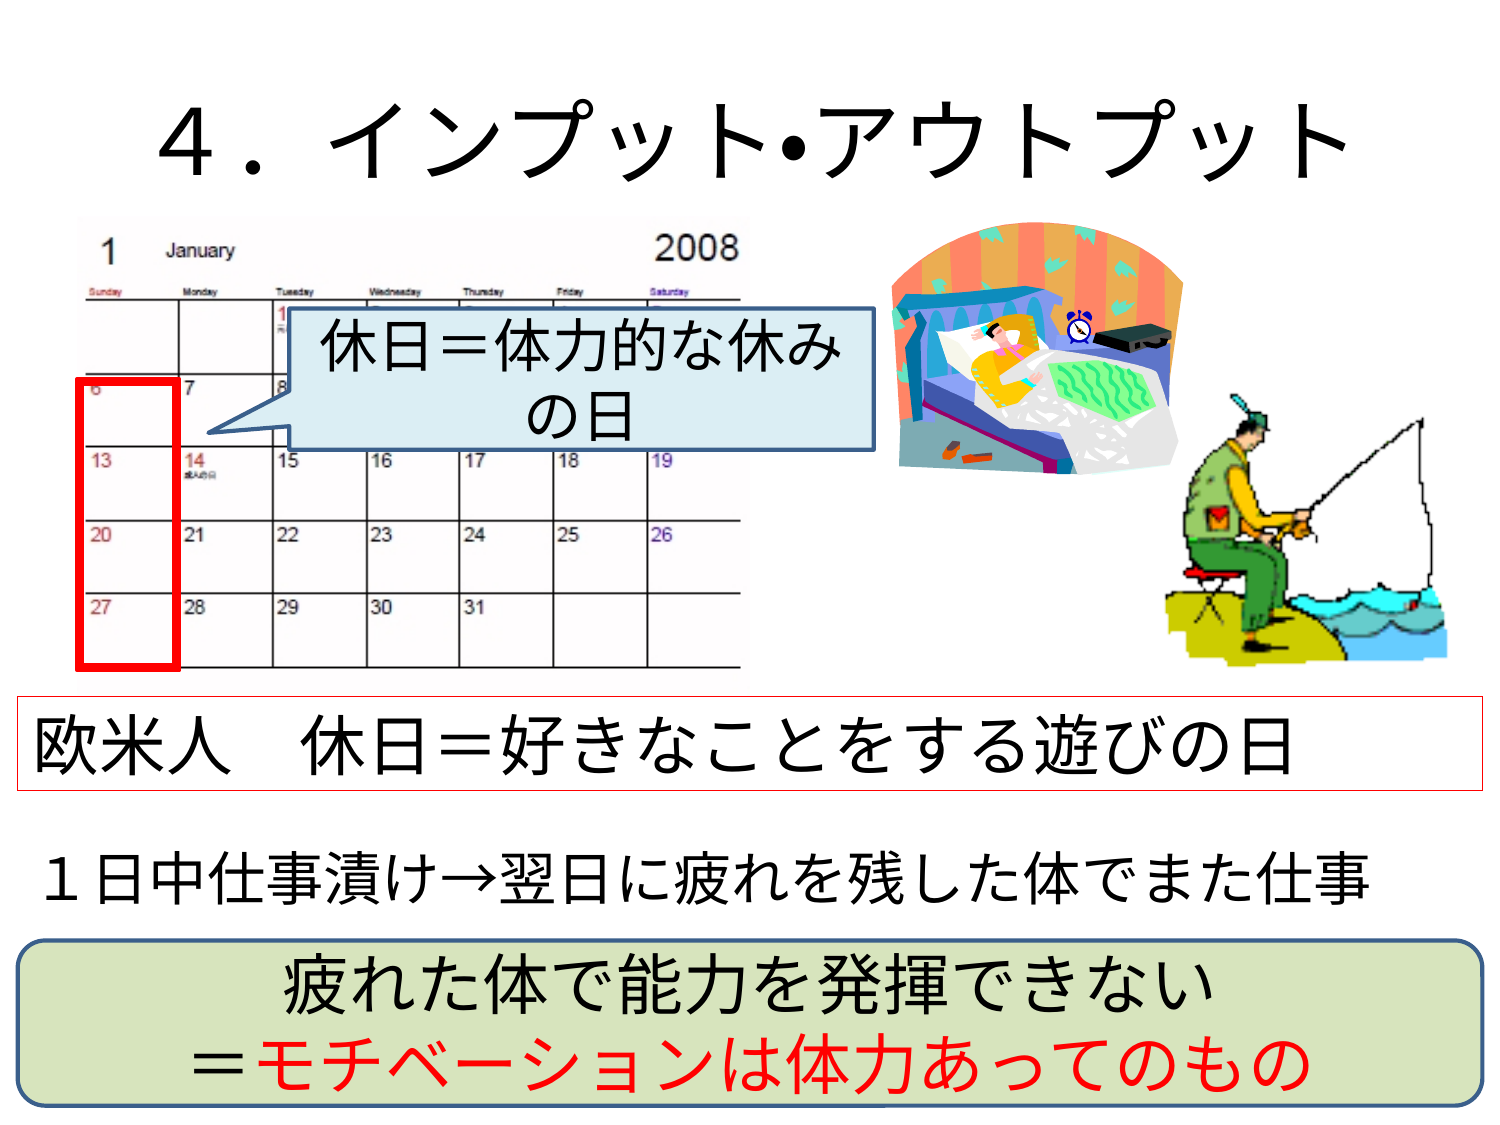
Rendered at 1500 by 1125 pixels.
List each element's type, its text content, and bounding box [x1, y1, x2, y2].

text_box 疲れた体で能力を発揮できない ＝モチベーションは体力あってのもの [15, 938, 1485, 1108]
title ４．インプット・アウトプット [75, 45, 1425, 233]
text_box 休日＝体力的な休みの日 [755, 306, 876, 452]
picture [77, 216, 751, 697]
text_box 欧米人 休日＝好きなことをする遊びの日 [17, 696, 1483, 791]
text_box １日中仕事漬け→翌日に疲れを残した体でまた仕事 [17, 834, 1483, 919]
picture [891, 218, 1484, 671]
